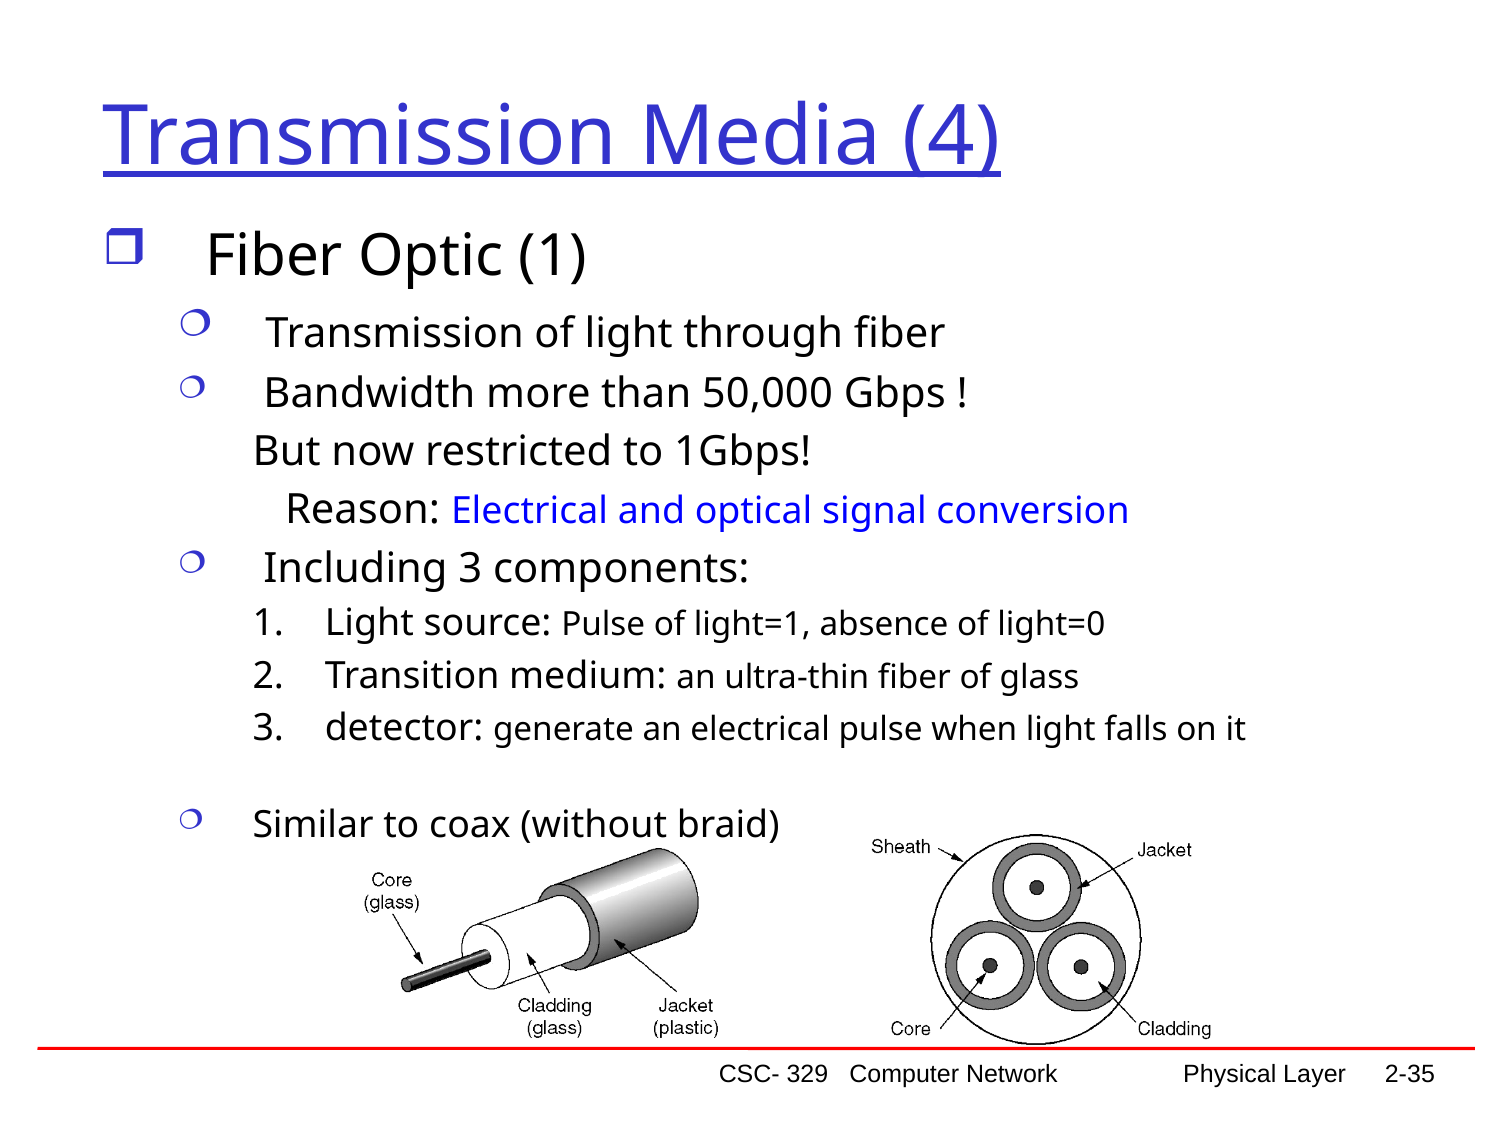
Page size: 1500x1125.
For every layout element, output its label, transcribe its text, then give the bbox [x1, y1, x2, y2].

footer CSC- 329 Computer Network Physical Layer [659, 1049, 1338, 1125]
slide_number 2-35 [1338, 1049, 1451, 1125]
picture [363, 833, 1211, 1059]
list Fiber Optic (1) Transmission of light through fiber Bandwidth more than 50,000 Gbps ! But now restricted to 1Gbps! Reason: Electrical and optical signal conversion Including 3 components: Light source: Pulse of light=1, absence of light=0 Transition medium: an ultra-thin fiber of glass detector: generate an electrical pulse when light falls on it Similar to coax (without braid) [87, 209, 1363, 973]
title Transmission Media (4) [87, 37, 1363, 209]
